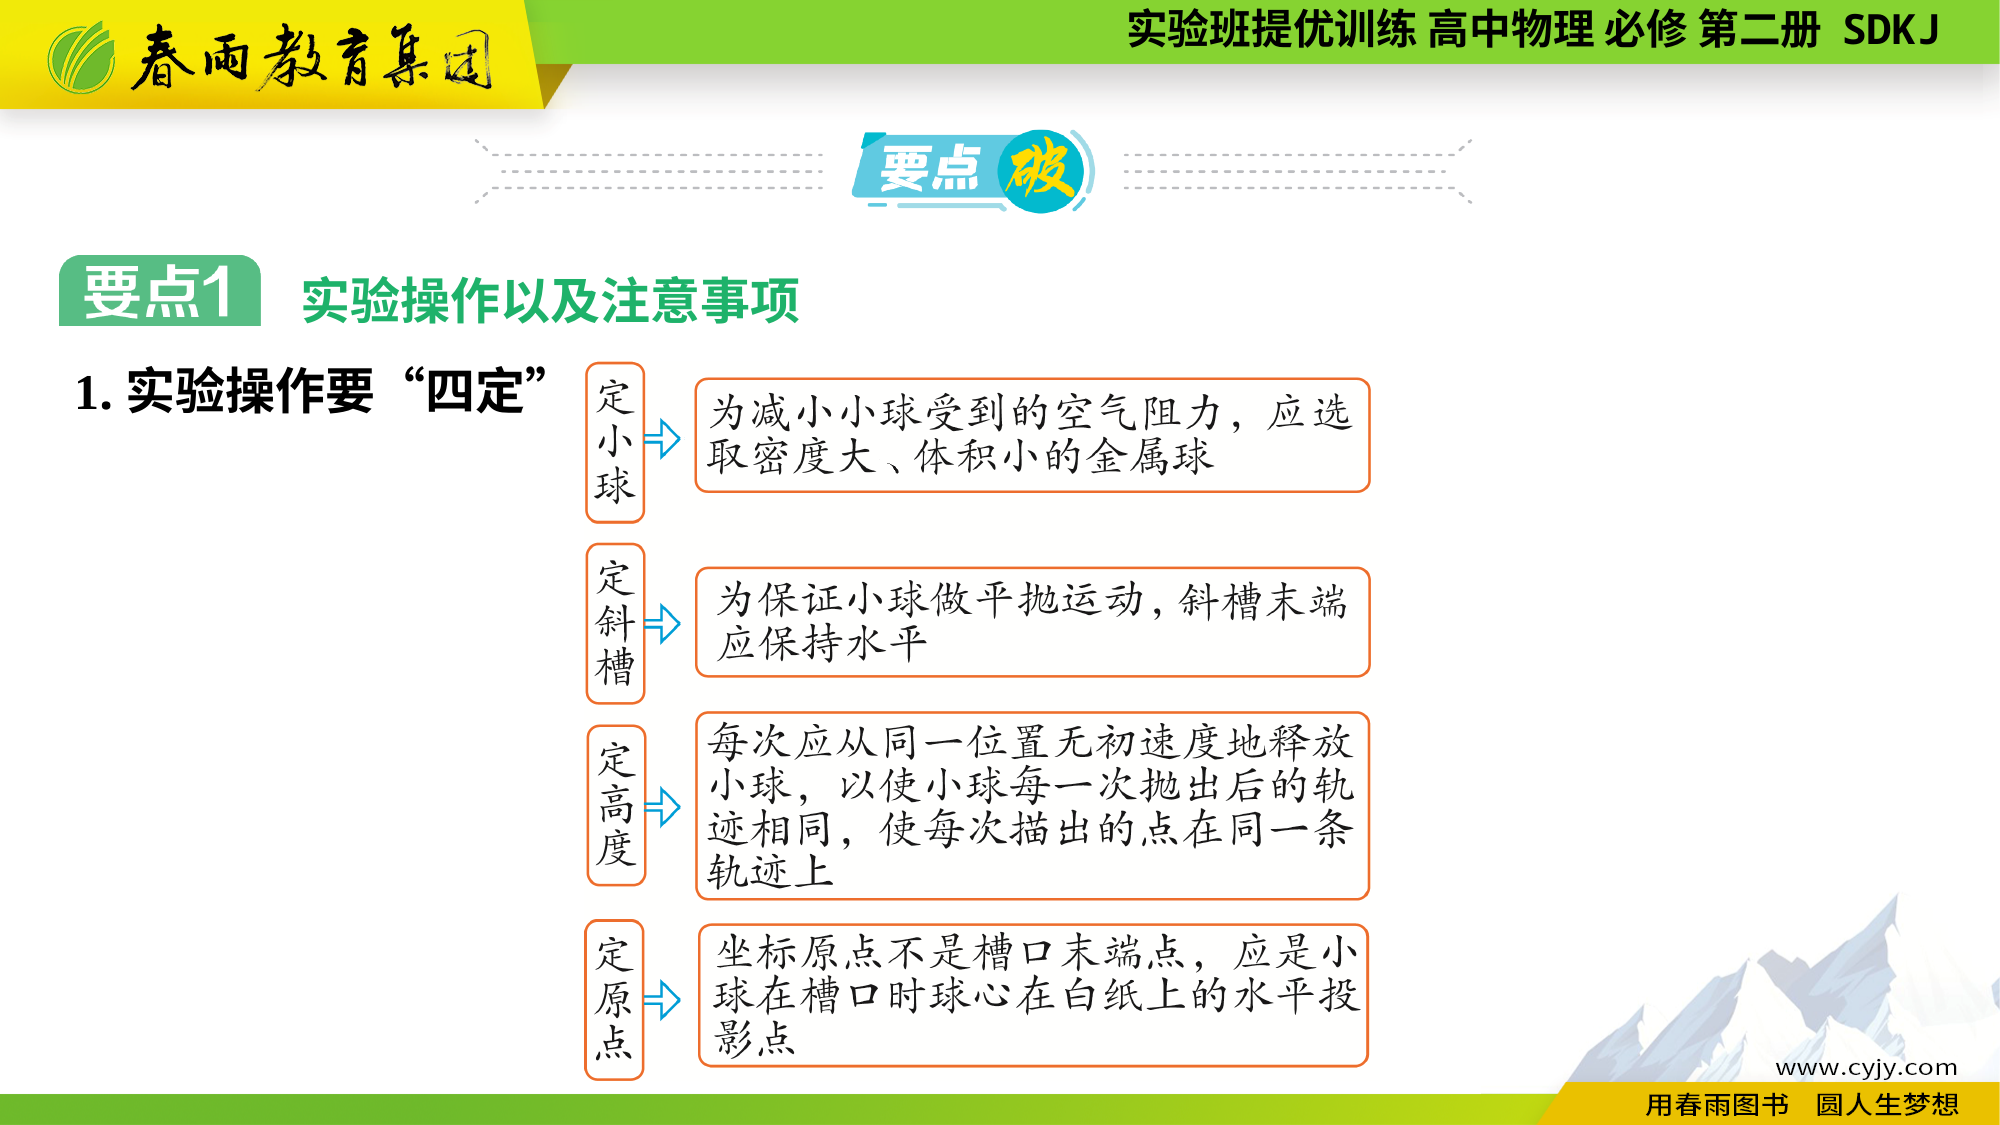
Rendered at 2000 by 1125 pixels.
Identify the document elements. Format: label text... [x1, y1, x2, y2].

picture [0, 0, 2000, 1125]
list 实验操作以及注意事项 1.实验操作要“四定” [59, 231, 1944, 509]
